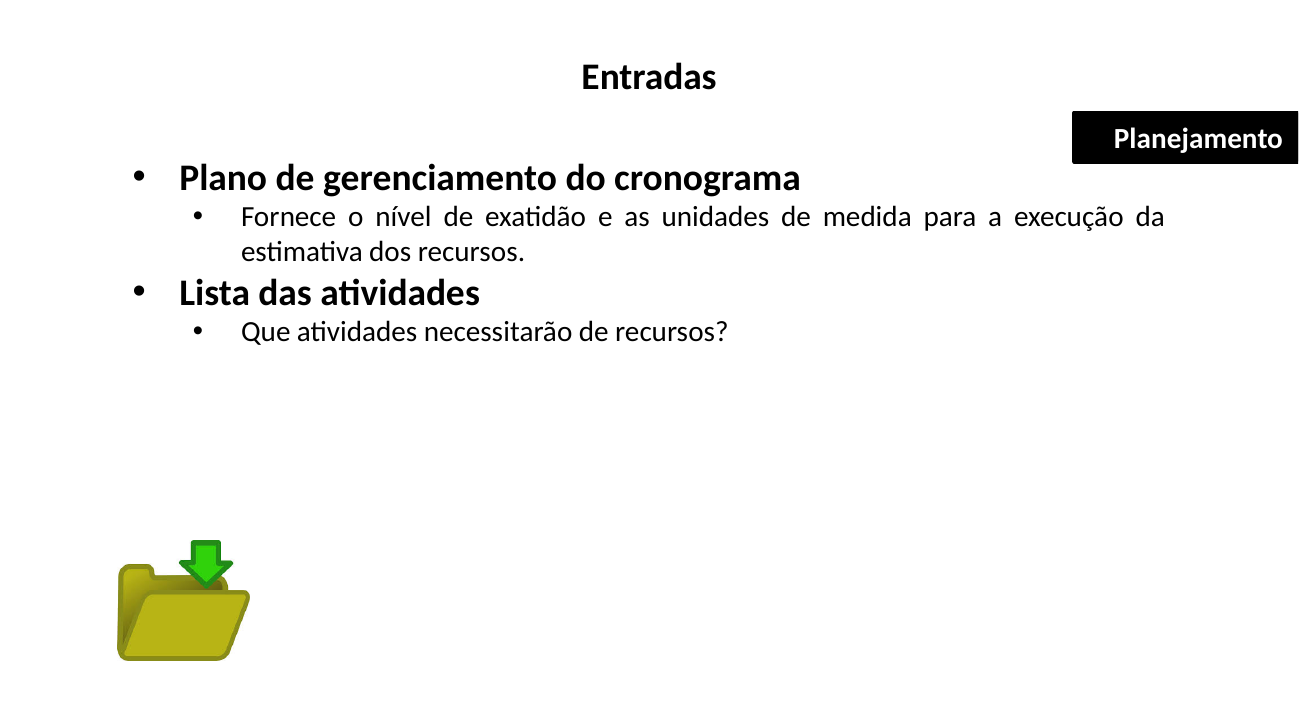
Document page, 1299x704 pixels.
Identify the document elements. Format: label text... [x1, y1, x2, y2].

text_box Entradas [0, 44, 1299, 106]
text_box Planejamento [1074, 112, 1299, 162]
text_box Plano de gerenciamento do cronograma Fornece o nível de exatidão e as unidades de medida para a execução da estimativa dos recursos. Lista das atividades Que atividades necessitarão de recursos? [117, 145, 1181, 358]
picture [117, 540, 250, 661]
